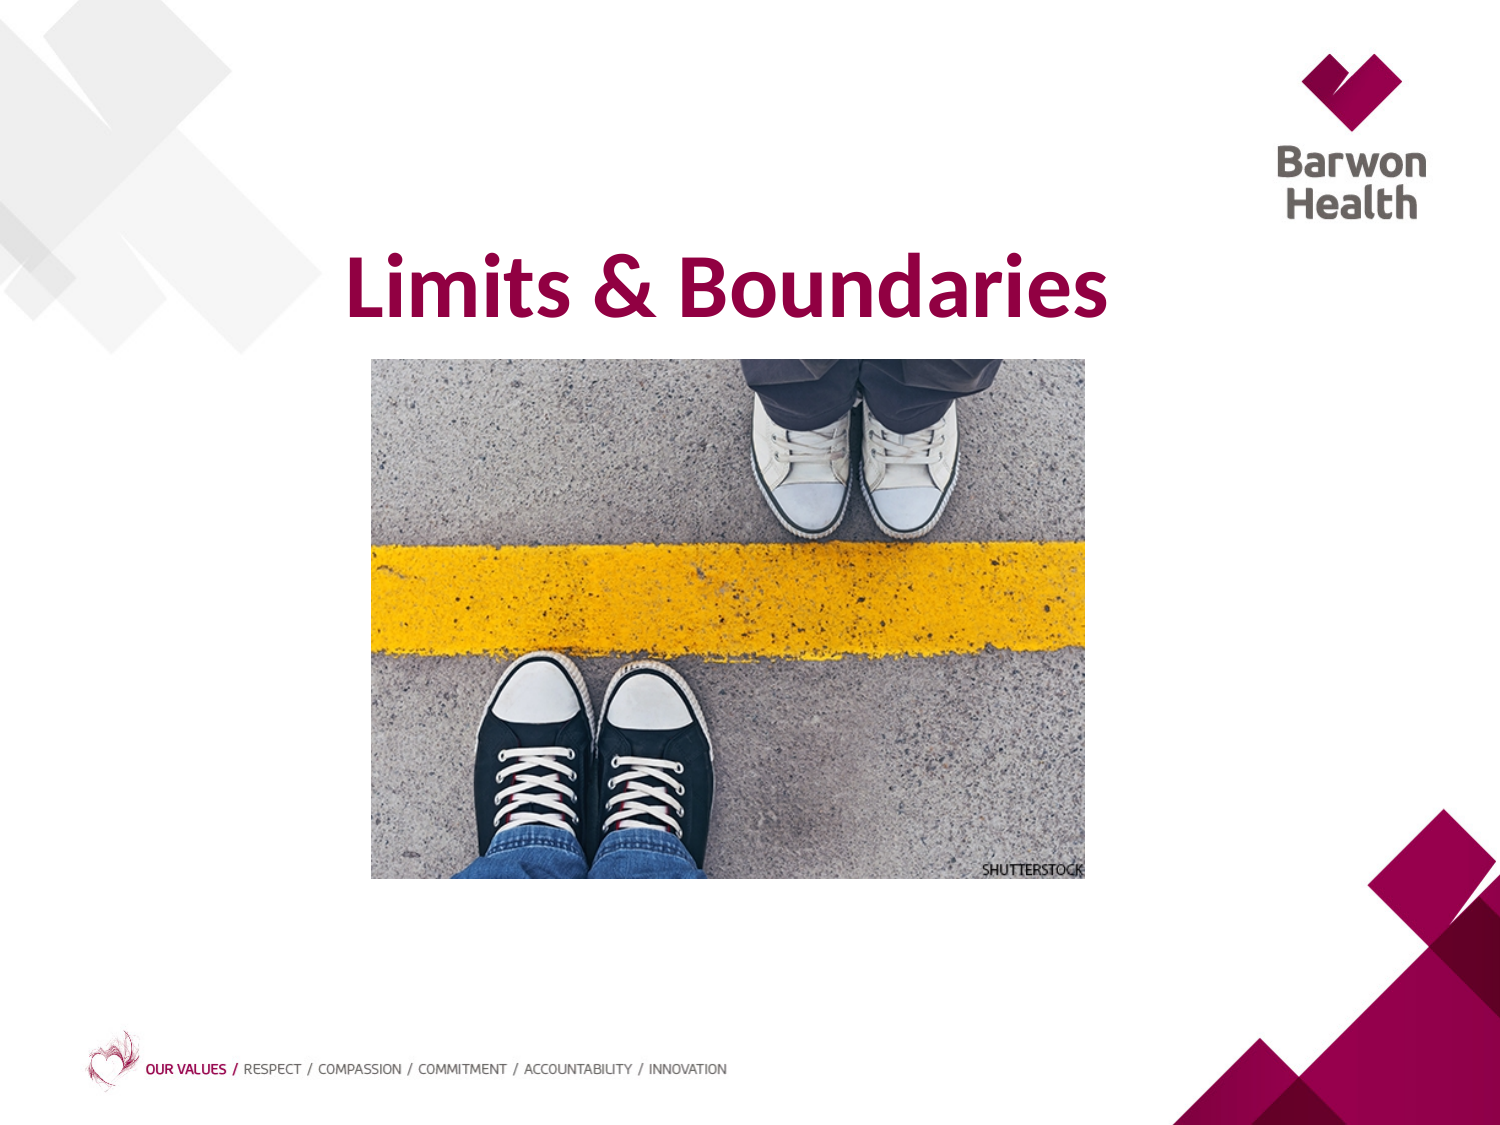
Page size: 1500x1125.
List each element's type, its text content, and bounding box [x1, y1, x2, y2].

picture [0, 0, 1500, 1125]
list Limits & Boundaries [90, 217, 1366, 956]
